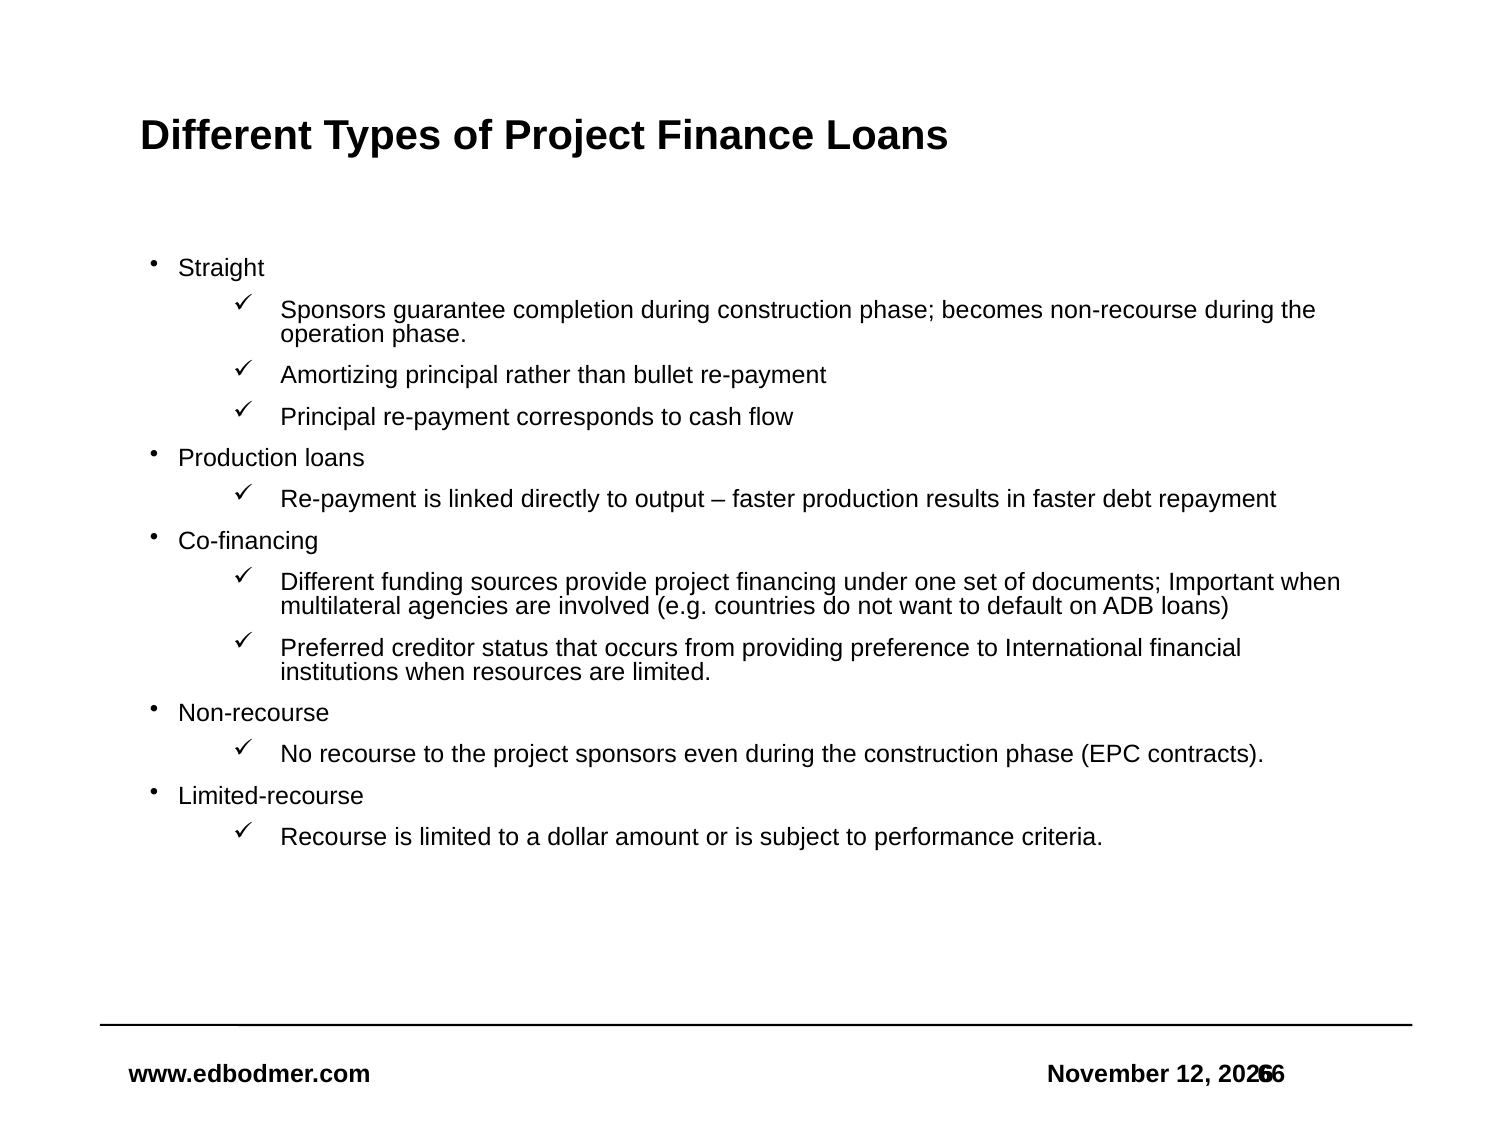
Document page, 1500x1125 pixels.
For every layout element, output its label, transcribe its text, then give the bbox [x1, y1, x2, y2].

list Straight Sponsors guarantee completion during construction phase; becomes non-recourse during the operation phase. Amortizing principal rather than bullet re-payment Principal re-payment corresponds to cash flow Production loans Re-payment is linked directly to output – faster production results in faster debt repayment Co-financing Different funding sources provide project financing under one set of documents; Important when multilateral agencies are involved (e.g. countries do not want to default on ADB loans) Preferred creditor status that occurs from providing preference to International financial institutions when resources are limited. Non-recourse No recourse to the project sponsors even during the construction phase (EPC contracts). Limited-recourse Recourse is limited to a dollar amount or is subject to performance criteria. [124, 249, 1376, 1001]
title Different Types of Project Finance Loans [124, 99, 1288, 226]
